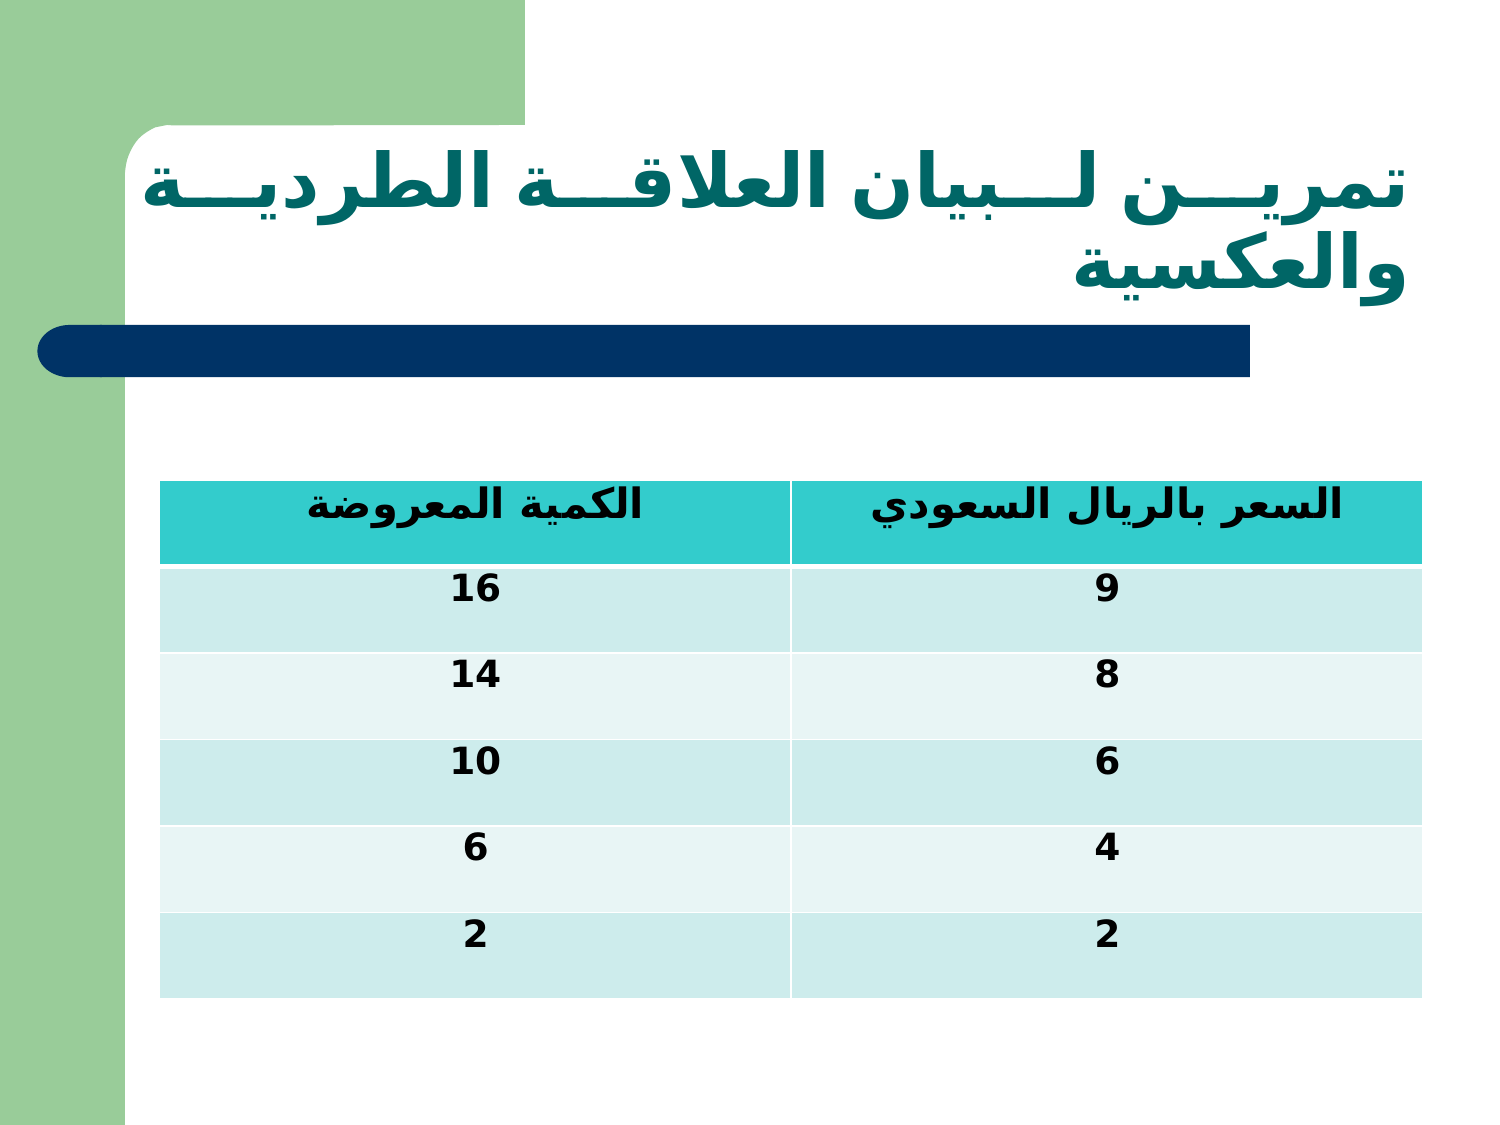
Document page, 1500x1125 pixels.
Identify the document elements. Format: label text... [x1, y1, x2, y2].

table_cell 6 [160, 827, 790, 912]
table_cell 9 [792, 569, 1422, 652]
table_cell 14 [160, 654, 790, 739]
table_cell 6 [792, 740, 1422, 825]
table_cell 2 [160, 913, 790, 998]
table_header الكمية المعروضة [160, 481, 790, 564]
table_cell 4 [792, 827, 1422, 912]
table_cell 10 [160, 740, 790, 825]
table_header السعر بالريال السعودي [792, 481, 1422, 564]
table_cell 8 [792, 654, 1422, 739]
table_cell 16 [160, 569, 790, 652]
table_cell 2 [792, 913, 1422, 998]
title تمرين لبيان العلاقة الطردية والعكسية [125, 125, 1425, 313]
